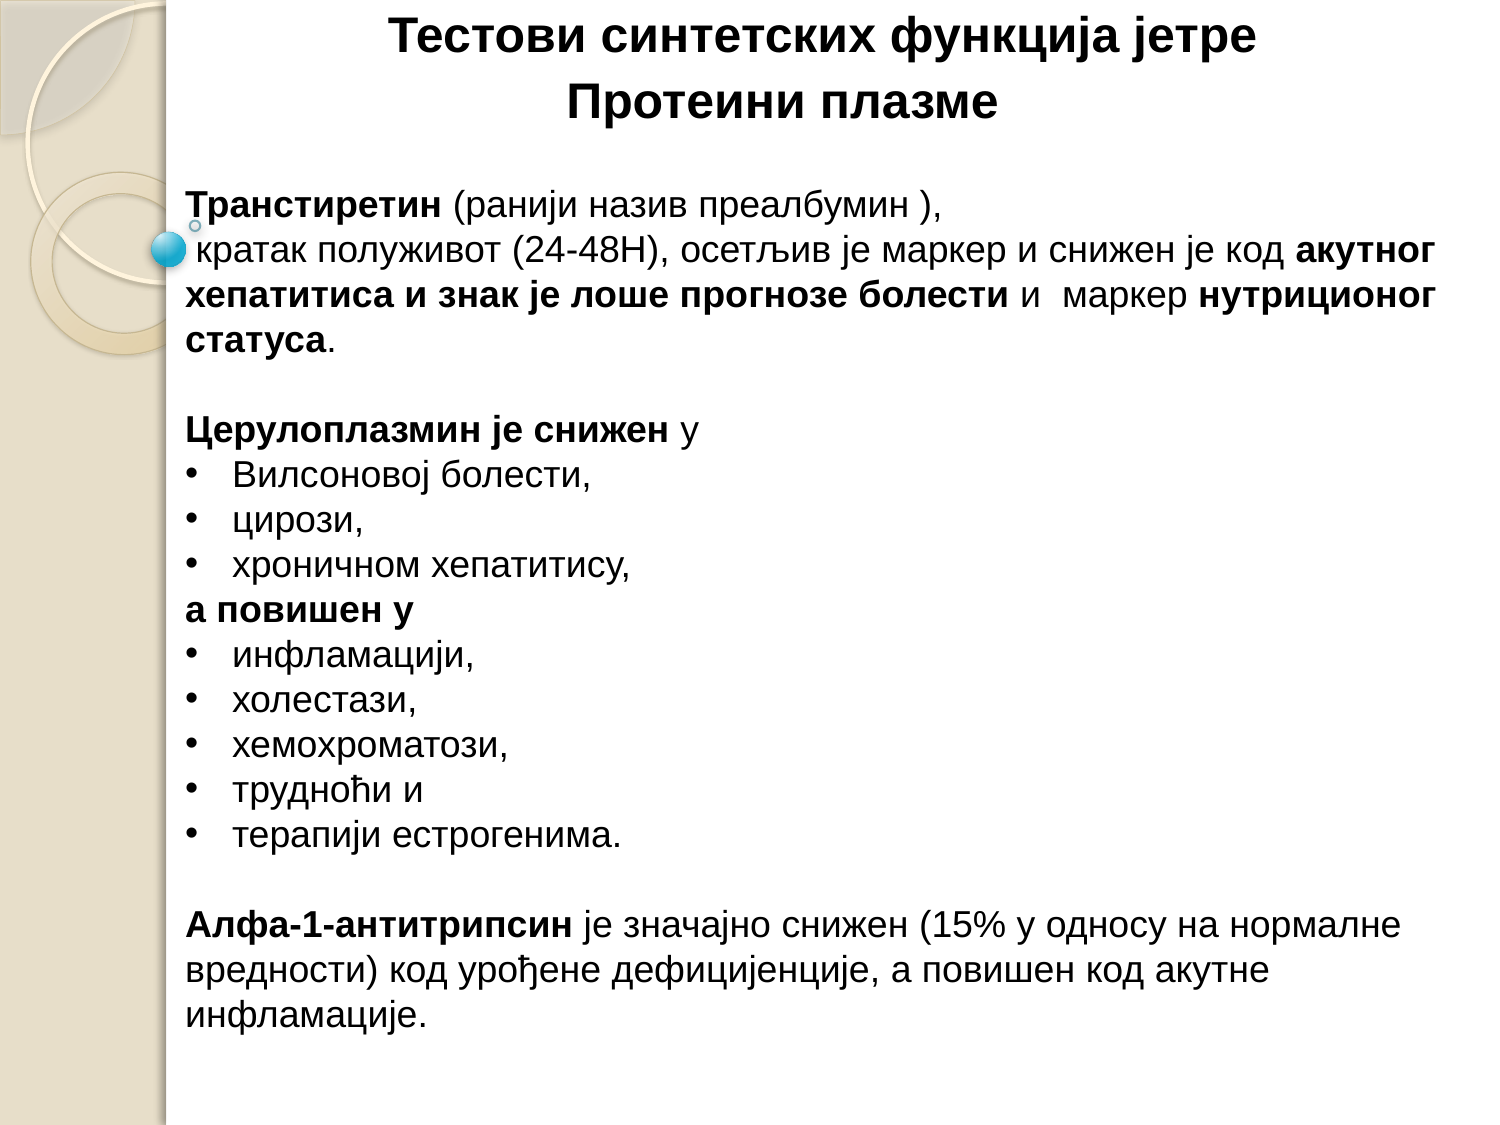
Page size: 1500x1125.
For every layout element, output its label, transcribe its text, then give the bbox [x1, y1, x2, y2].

text_box Протеини плазме [551, 61, 1014, 137]
text_box Тестови синтетских функција јетре [289, 0, 1471, 131]
text_box Транстиретин (ранији назив преалбумин ), кратак полуживот (24-48Н), осетљив је маркер и снижен је код акутног хепатитиса и знак је лоше прогнозе болести и маркер нутриционог статуса. Церулоплазмин је снижен у Вилсоновој болести, цирози, хроничном хепатитису, а повишен у инфламацији, холестази, хемохроматози, трудноћи и терапији естрогенима. Алфа-1-антитрипсин је значајно снижен (15% у односу на нормалне вредности) код урођене дефицијенције, а повишен код акутне инфламације. [170, 172, 1470, 1043]
